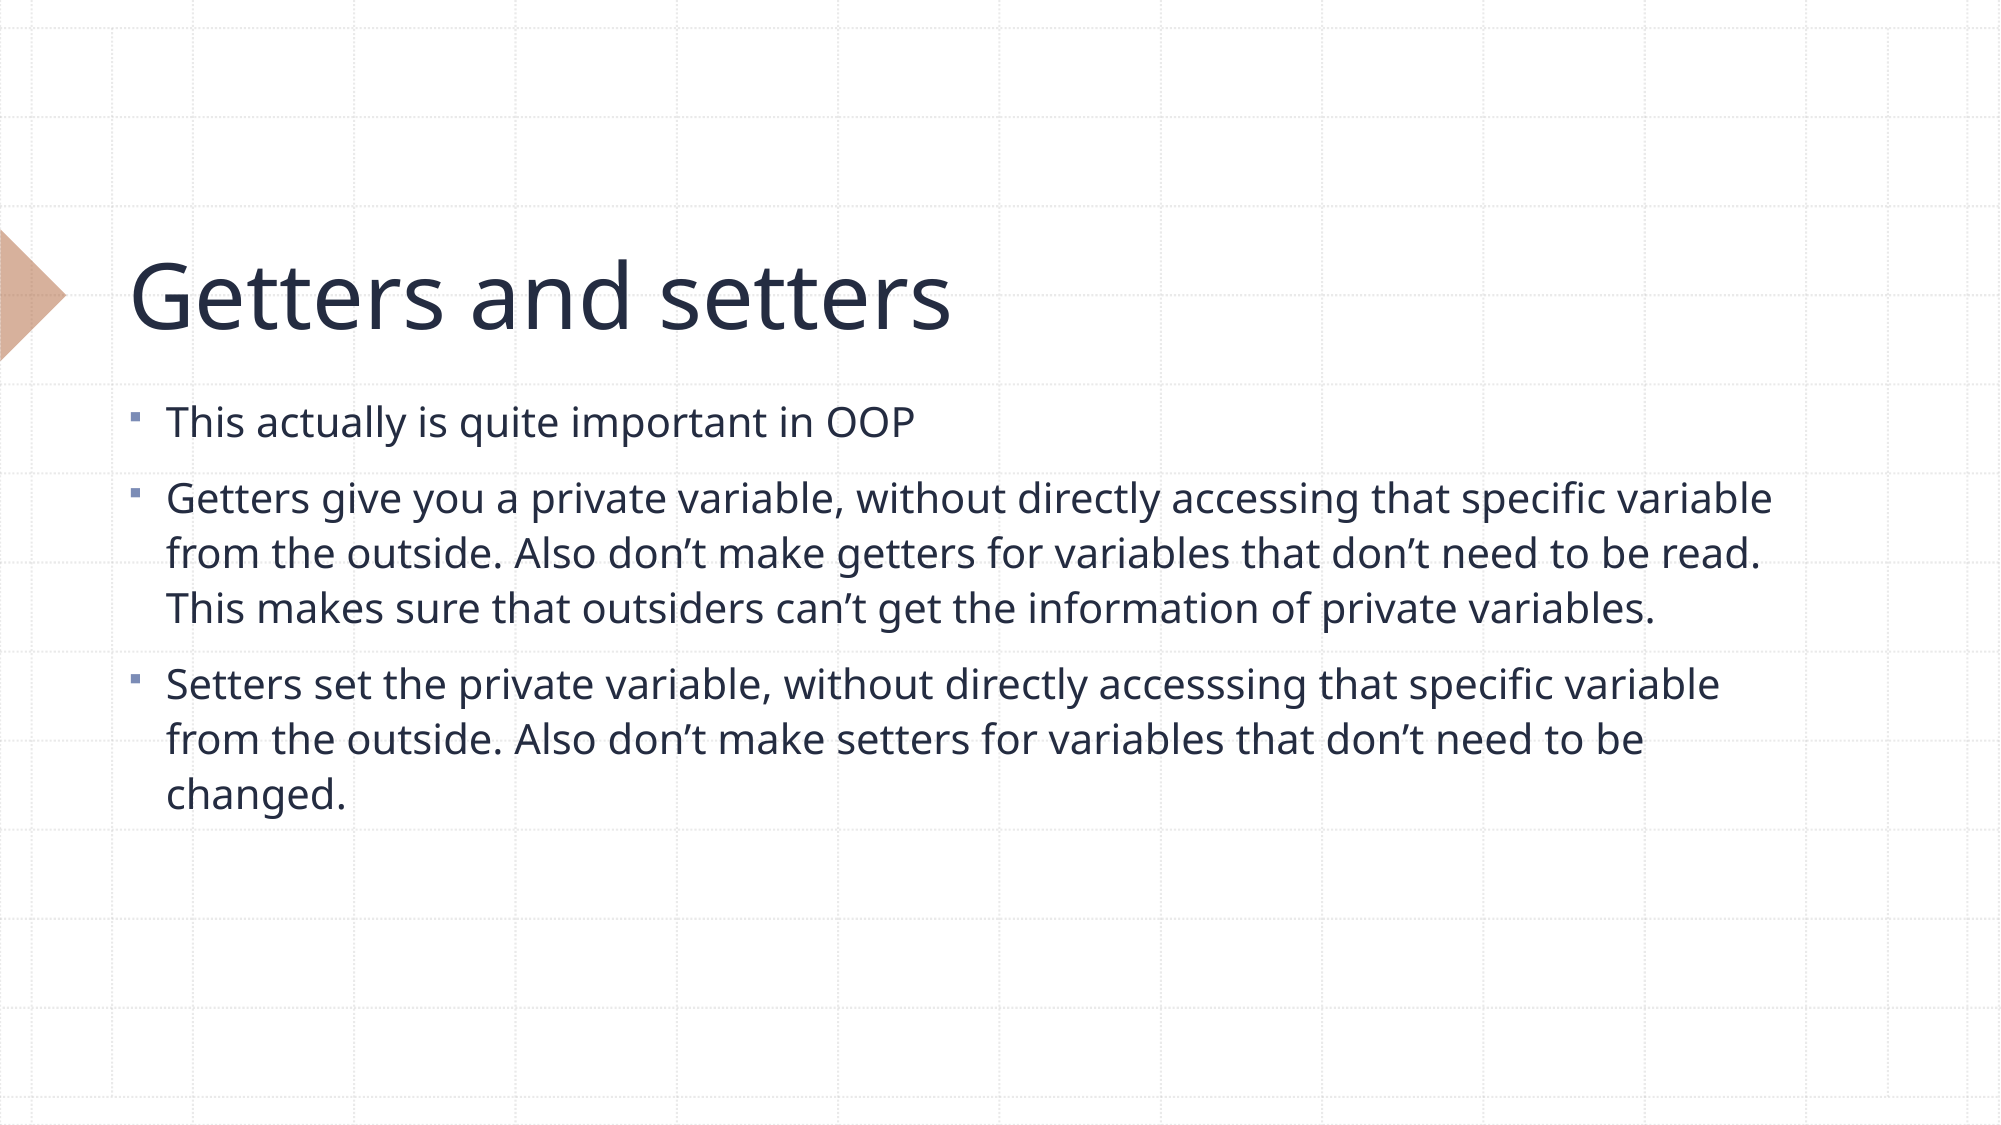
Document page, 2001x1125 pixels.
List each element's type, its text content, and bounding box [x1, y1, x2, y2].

list This actually is quite important in OOP Getters give you a private variable, without directly accessing that specific variable from the outside. Also don’t make getters for variables that don’t need to be read. This makes sure that outsiders can’t get the information of private variables. Setters set the private variable, without directly accesssing that specific variable from the outside. Also don’t make setters for variables that don’t need to be changed. [113, 383, 1808, 969]
title Getters and setters [113, 119, 1808, 356]
